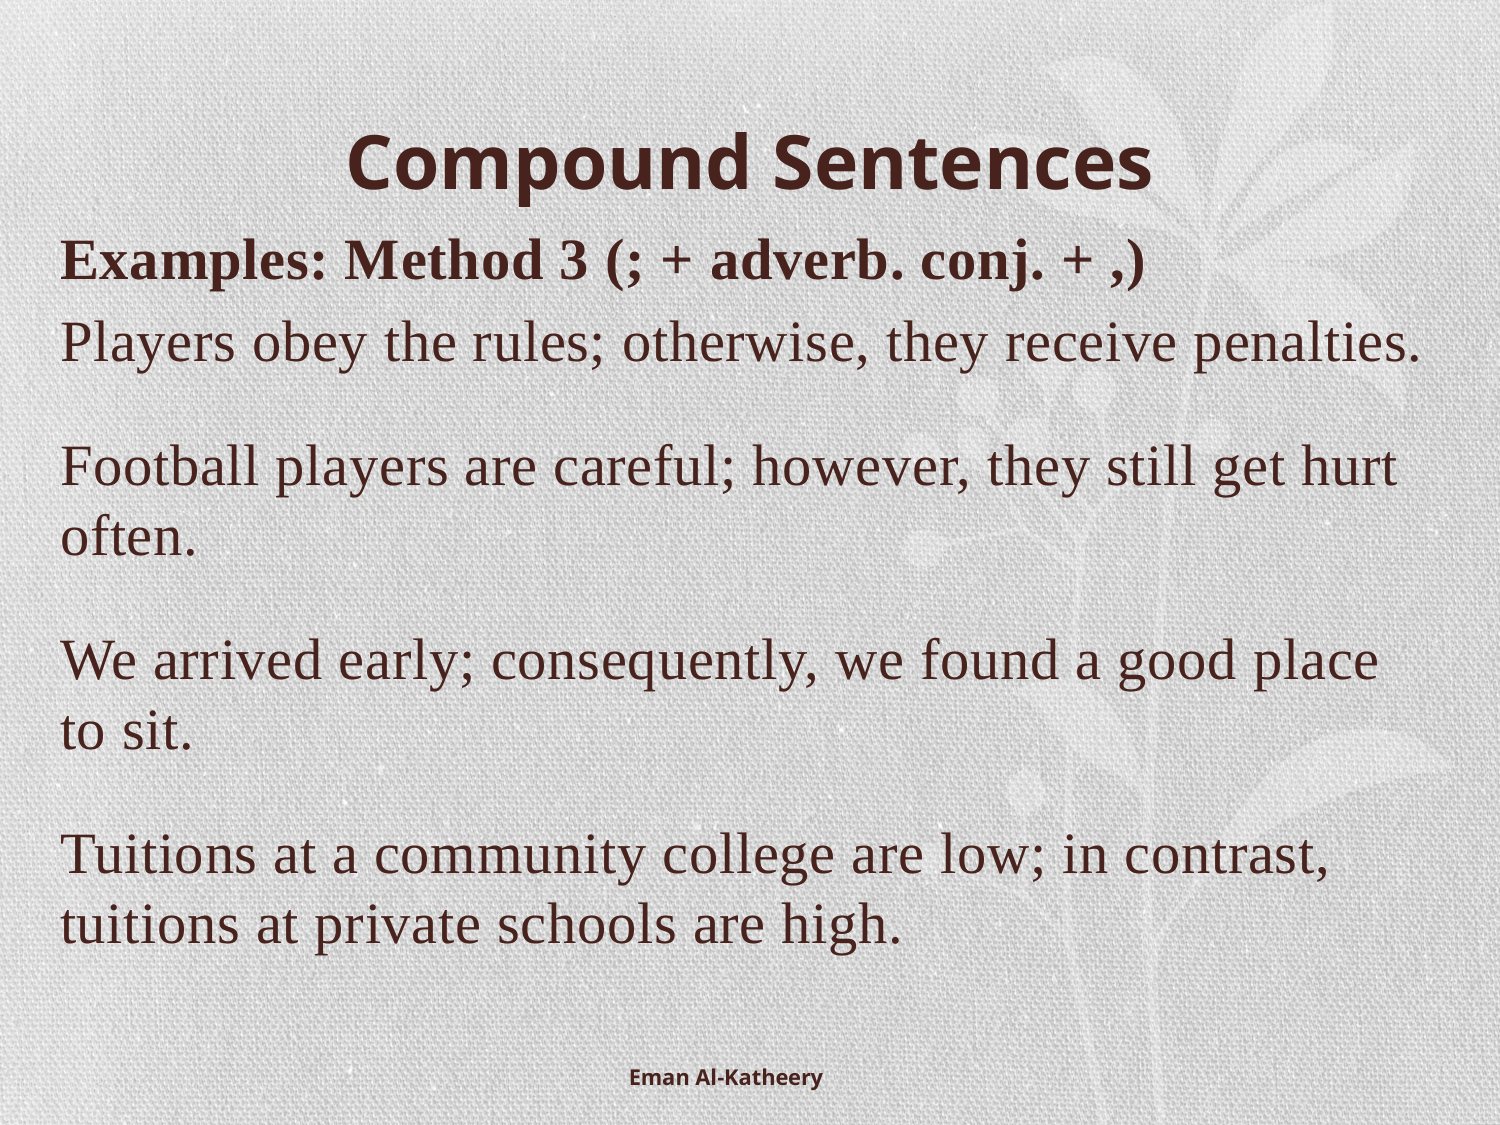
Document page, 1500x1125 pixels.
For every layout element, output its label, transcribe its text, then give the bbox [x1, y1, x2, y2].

footer Eman Al-Katheery [614, 1054, 1285, 1103]
title Compound Sentences [45, 37, 1455, 213]
list Examples: Method 3 (; + adverb. conj. + ,) Players obey the rules; otherwise, they receive penalties. Football players are careful; however, they still get hurt often. We arrived early; consequently, we found a good place to sit. Tuitions at a community college are low; in contrast, tuitions at private schools are high. [45, 213, 1455, 1023]
